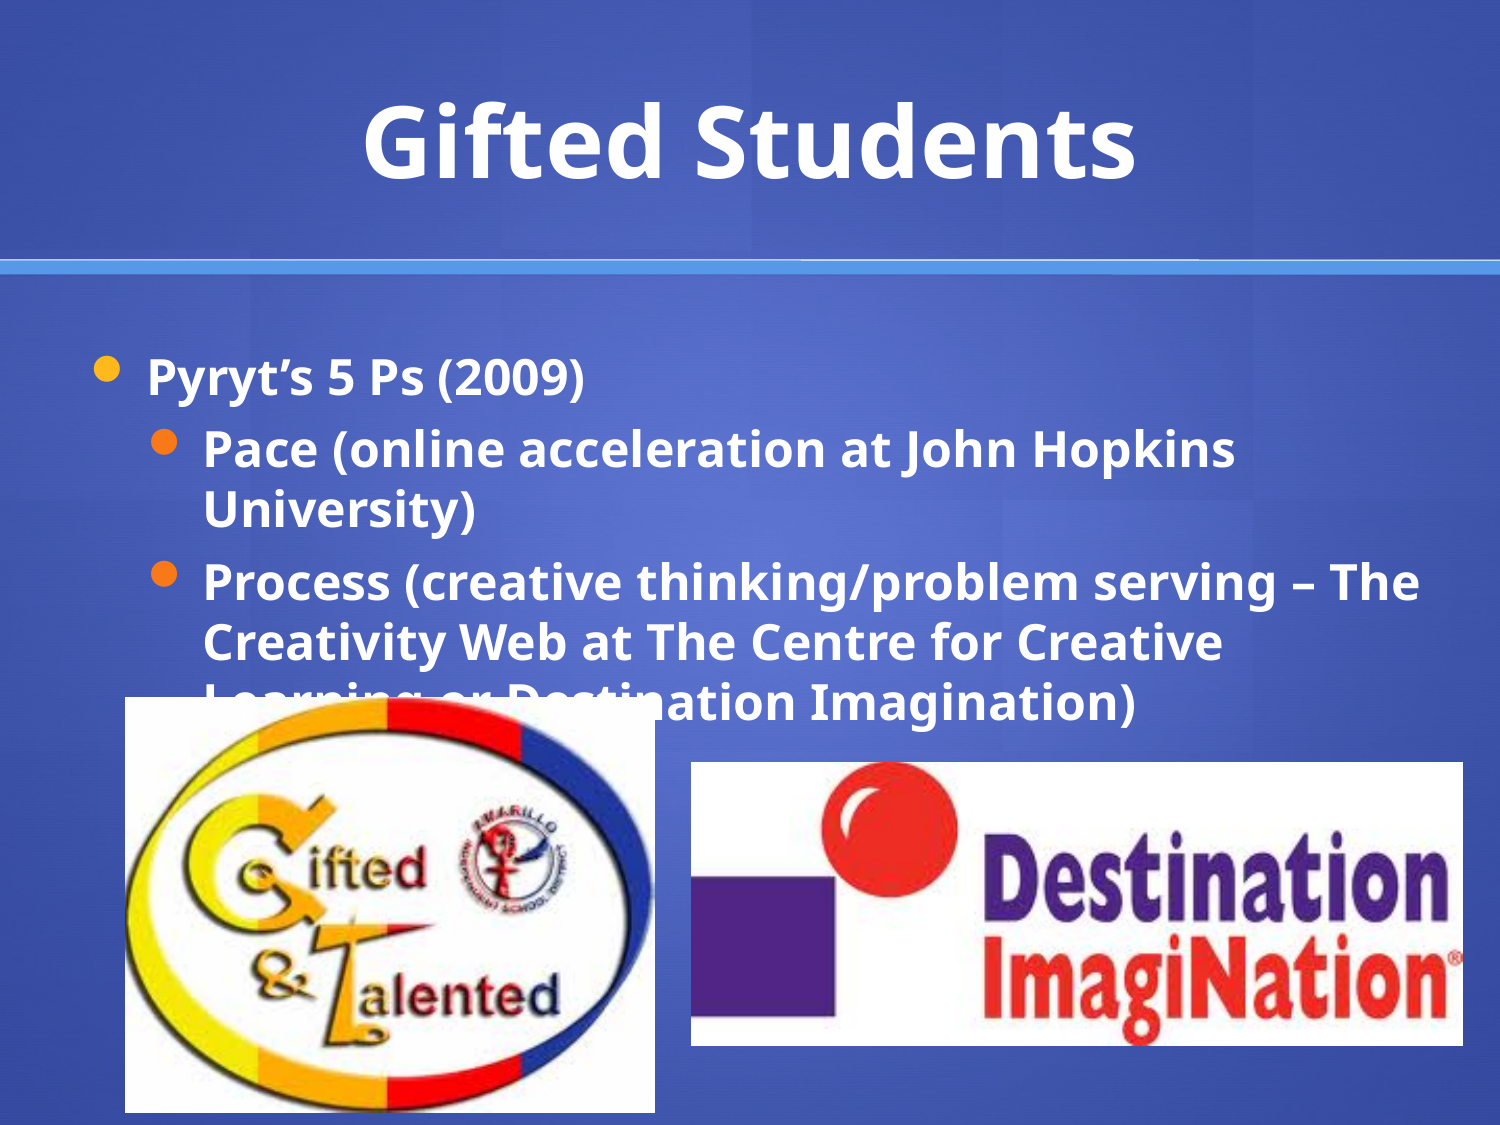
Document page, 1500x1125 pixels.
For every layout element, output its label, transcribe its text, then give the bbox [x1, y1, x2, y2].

title Gifted Students [75, 45, 1425, 233]
picture [123, 696, 656, 1114]
list Pyryt’s 5 Ps (2009) Pace (online acceleration at John Hopkins University) Process (creative thinking/problem serving – The Creativity Web at The Centre for Creative Learning or Destination Imagination) [75, 337, 1463, 988]
picture [690, 761, 1464, 1047]
